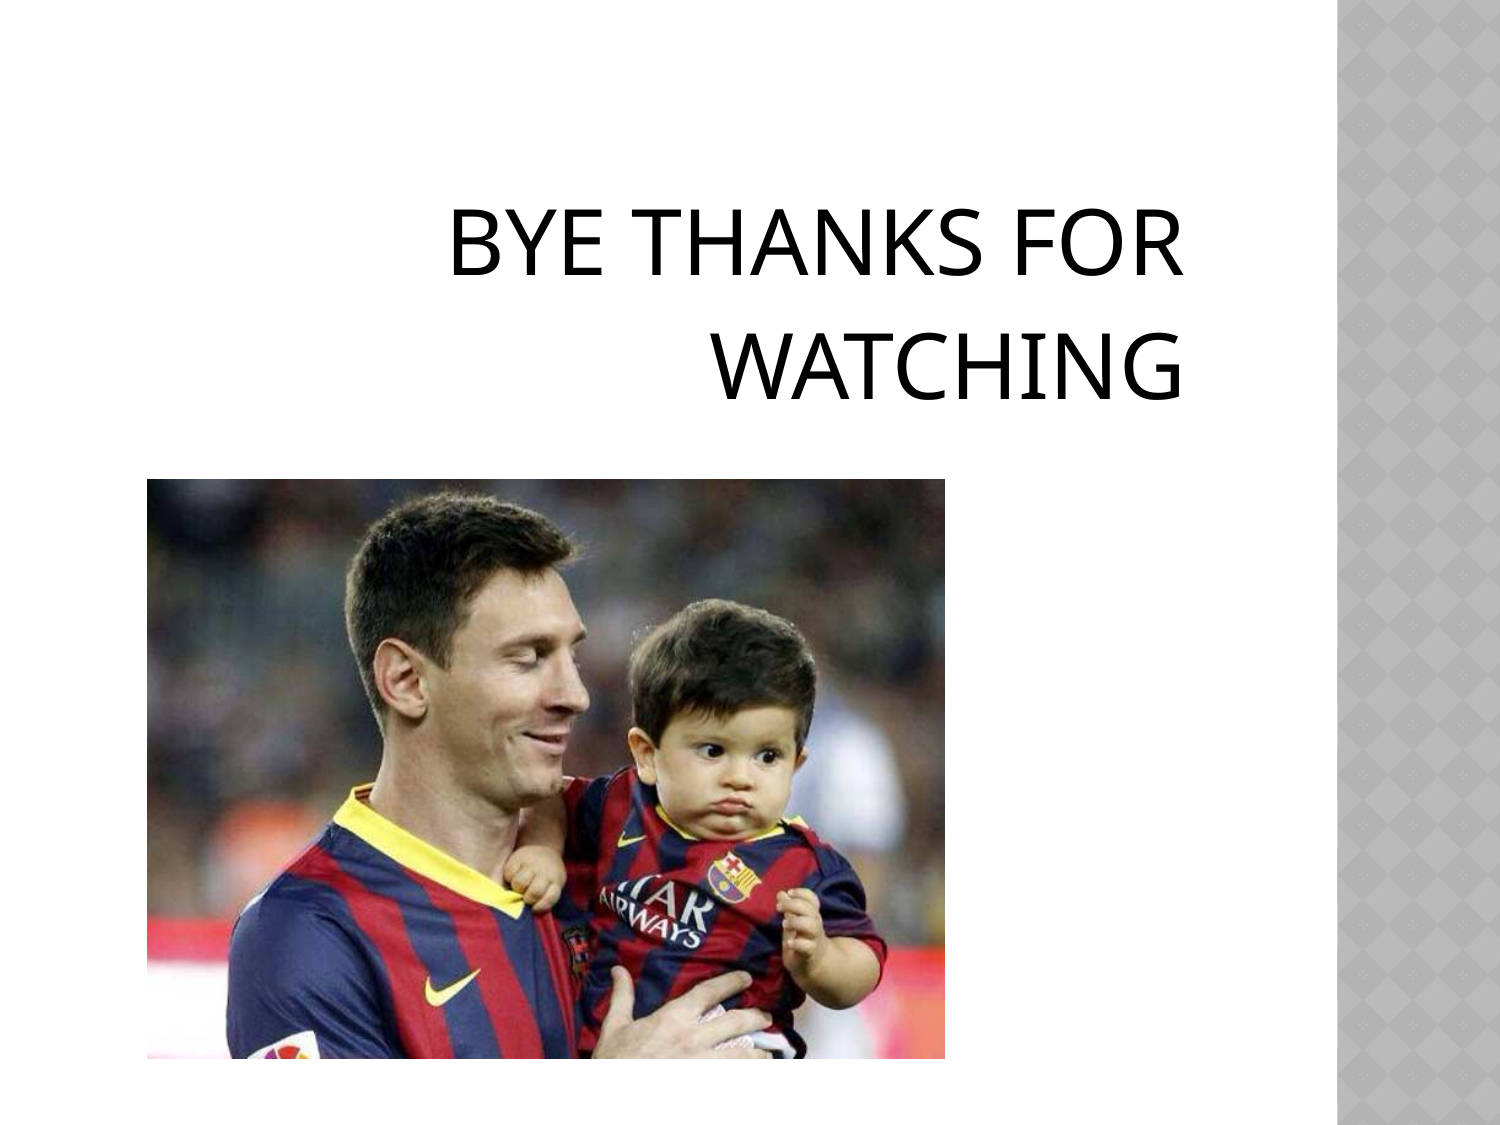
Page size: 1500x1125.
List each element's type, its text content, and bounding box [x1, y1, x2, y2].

list BYE THANKS FOR WATCHING [147, 160, 1202, 435]
picture [147, 479, 945, 1059]
